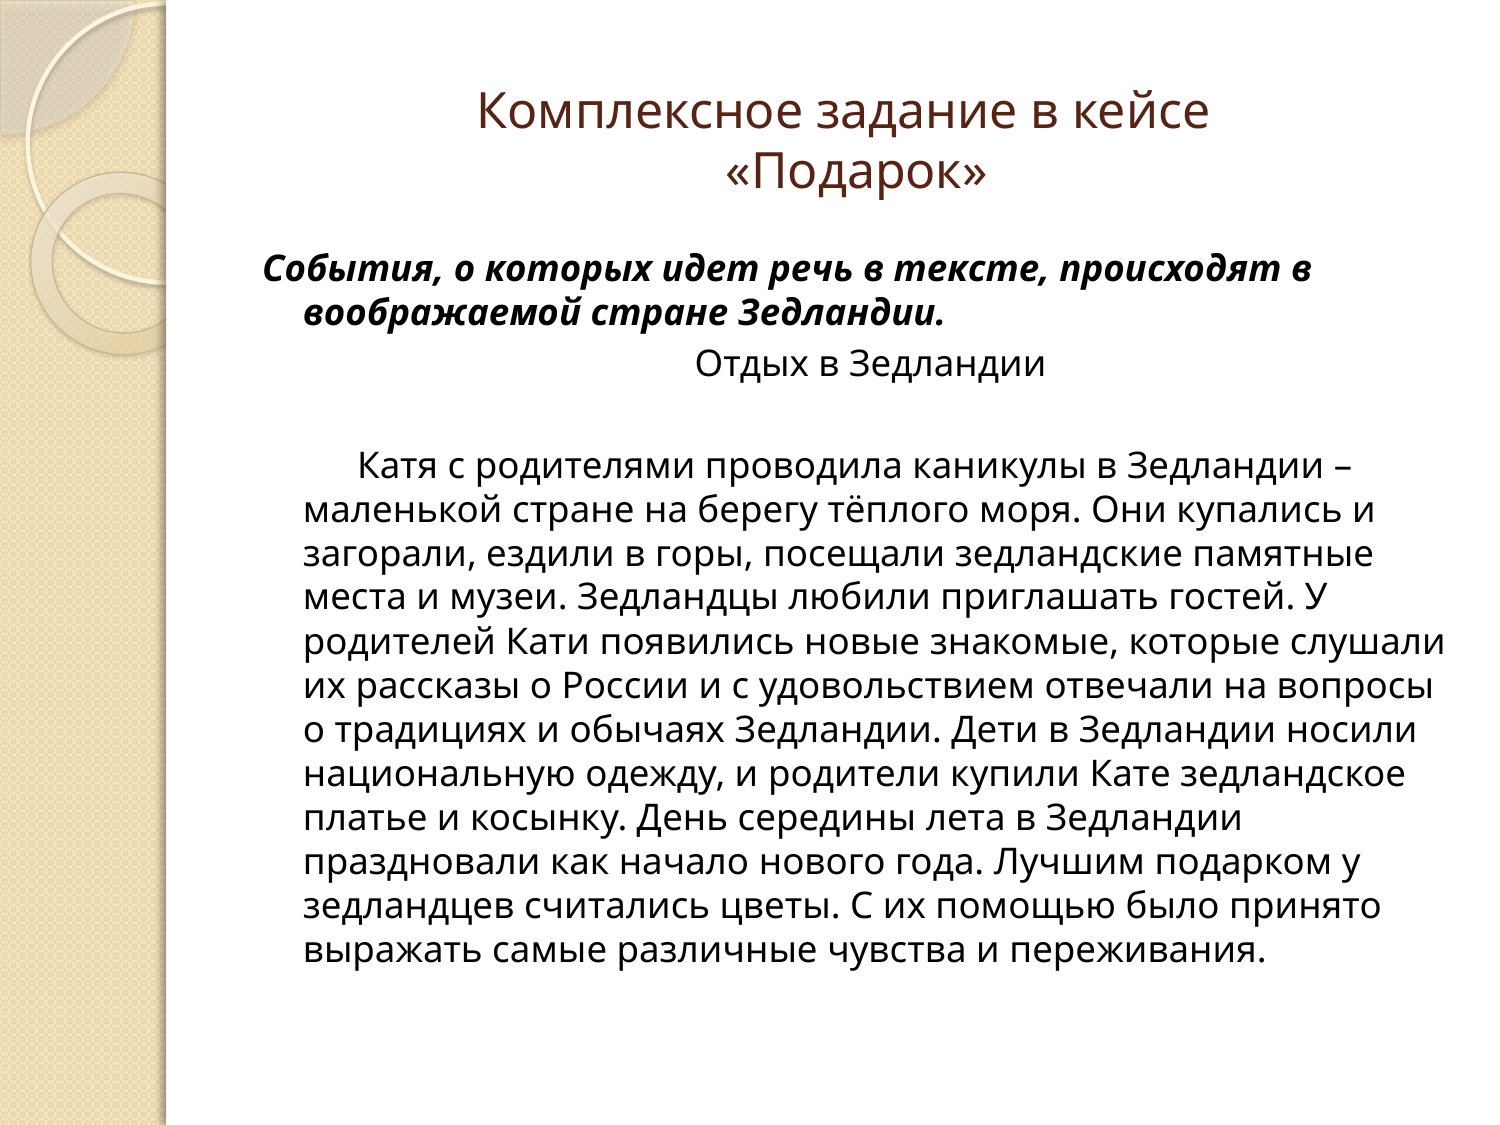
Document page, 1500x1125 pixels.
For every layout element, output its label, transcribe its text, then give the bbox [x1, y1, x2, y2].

list События, о которых идет речь в тексте, происходят в воображаемой стране Зедландии. Отдых в Зедландии Катя с родителями проводила каникулы в Зедландии – маленькой стране на берегу тёплого моря. Они купались и загорали, ездили в горы, посещали зедландские памятные места и музеи. Зедландцы любили приглашать гостей. У родителей Кати появились новые знакомые, которые слушали их рассказы о России и с удовольствием отвечали на вопросы о традициях и обычаях Зедландии. Дети в Зедландии носили национальную одежду, и родители купили Кате зедландское платье и косынку. День середины лета в Зедландии праздновали как начало нового года. Лучшим подарком у зедландцев считались цветы. С их помощью было принято выражать самые различные чувства и переживания. [235, 237, 1466, 1025]
title Комплексное задание в кейсе «Подарок» [235, 45, 1466, 233]
